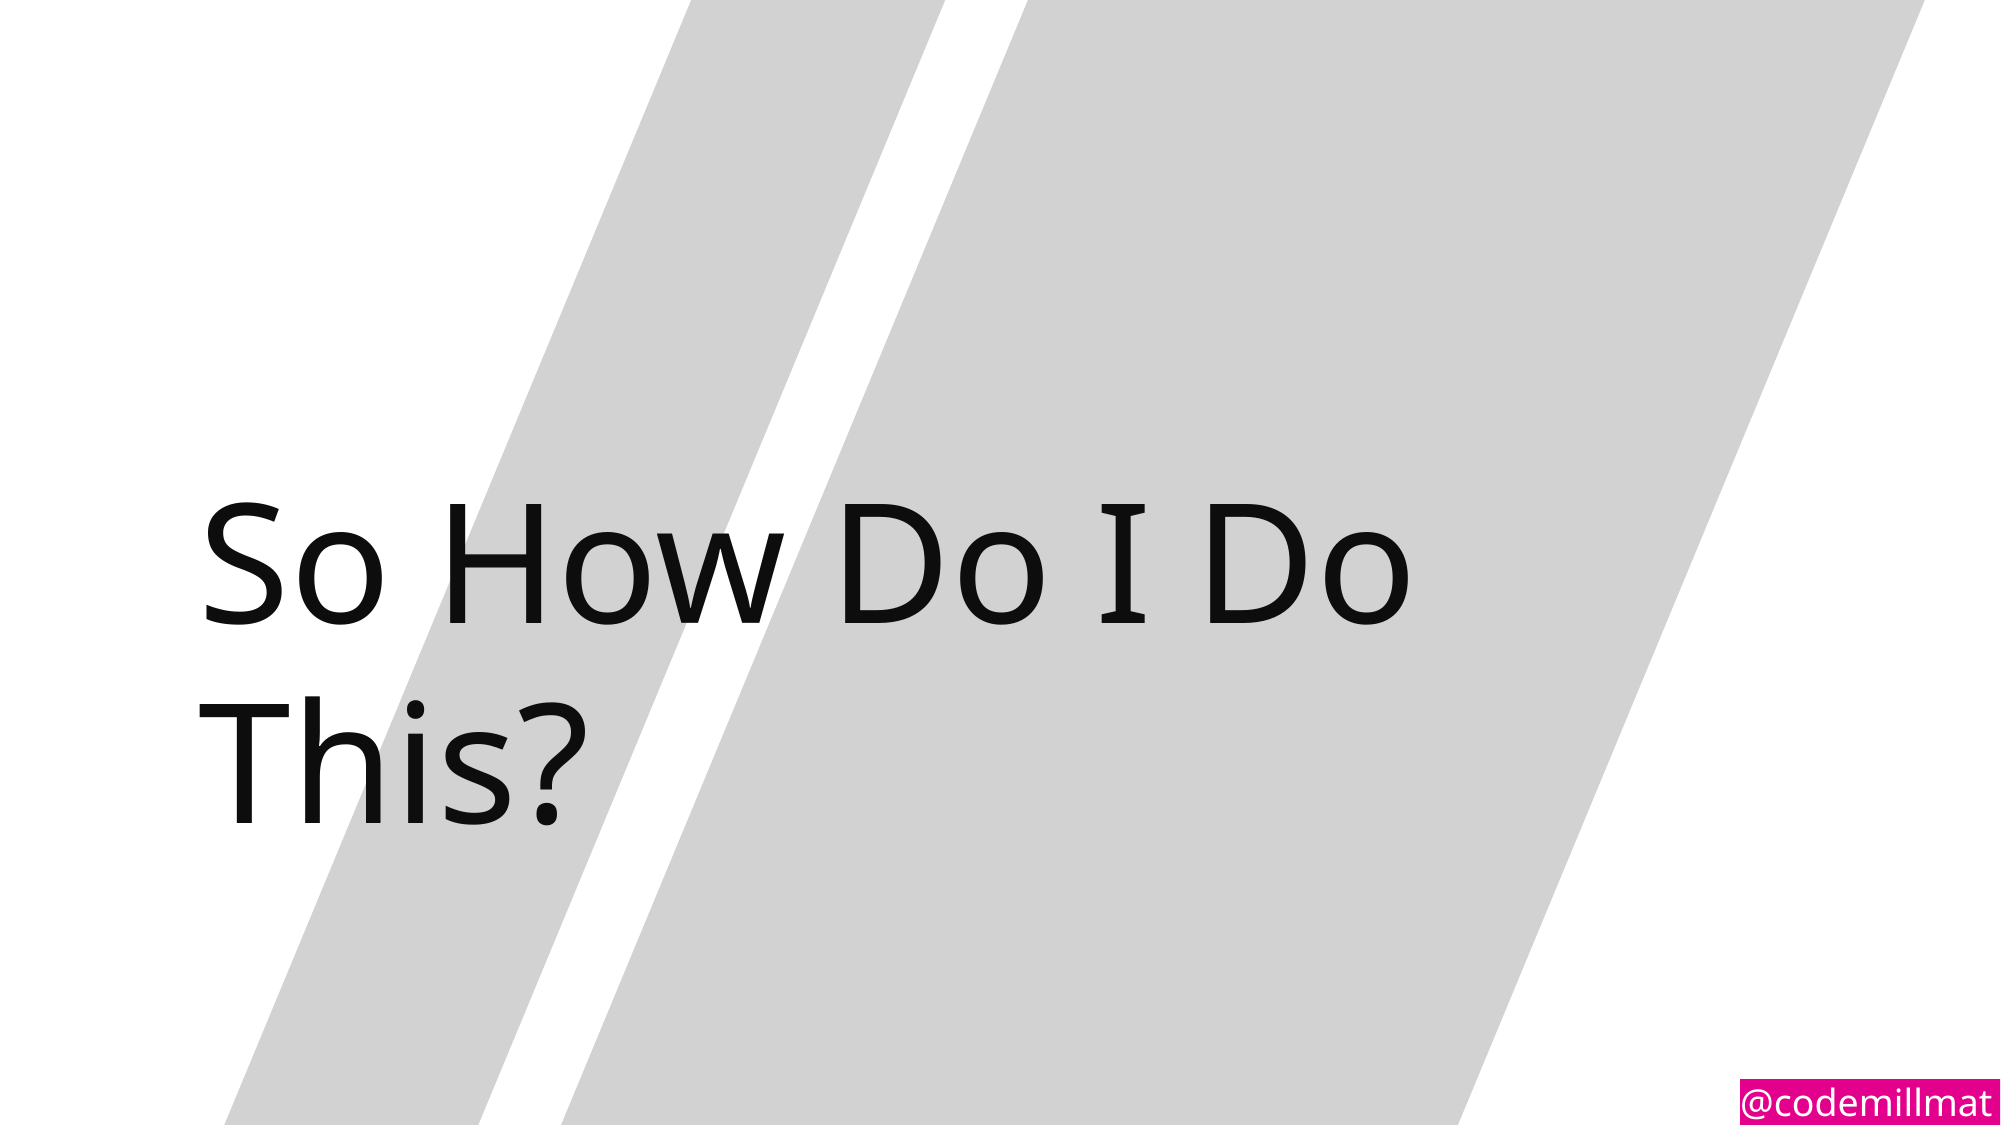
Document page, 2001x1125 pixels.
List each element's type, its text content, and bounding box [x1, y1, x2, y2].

list So How Do I Do This? [198, 457, 1802, 660]
